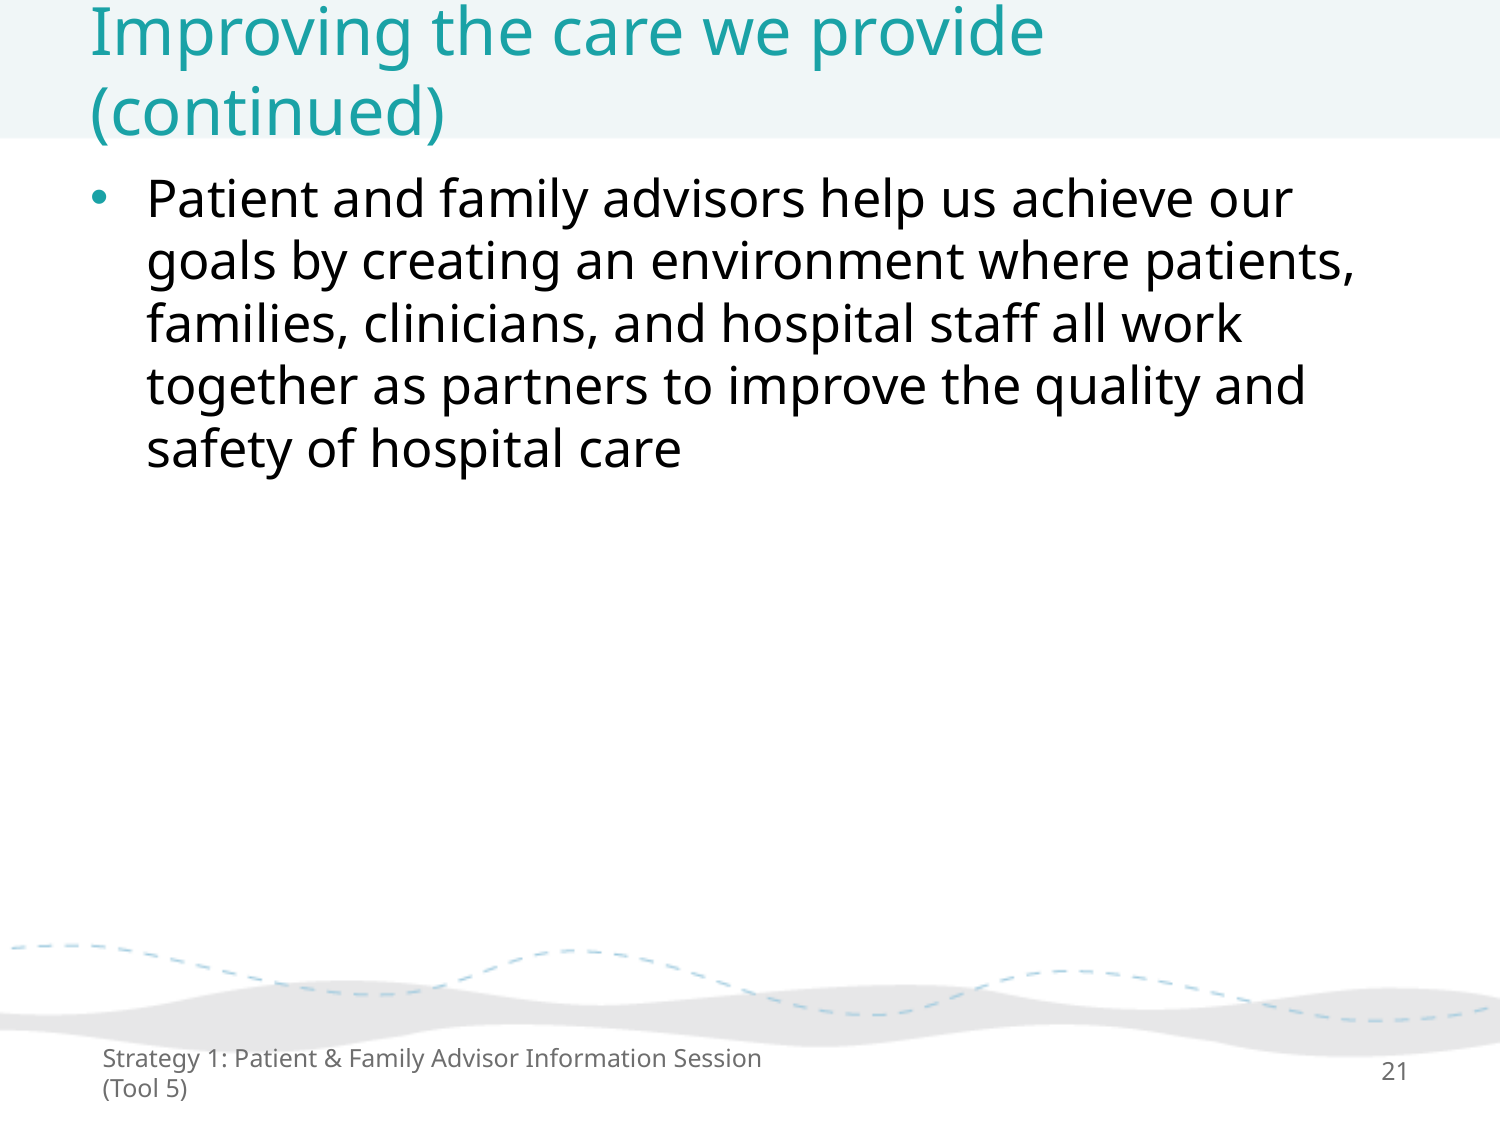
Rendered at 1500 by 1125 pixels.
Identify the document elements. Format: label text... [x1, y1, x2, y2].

list Patient and family advisors help us achieve our goals by creating an environment where patients, families, clinicians, and hospital staff all work together as partners to improve the quality and safety of hospital care [75, 157, 1425, 900]
slide_number 21 [1074, 1042, 1425, 1103]
title Improving the care we provide (continued) [75, 0, 1425, 138]
picture [0, 0, 1500, 1125]
footer Strategy 1: Patient & Family Advisor Information Session (Tool 5) [87, 1042, 825, 1103]
